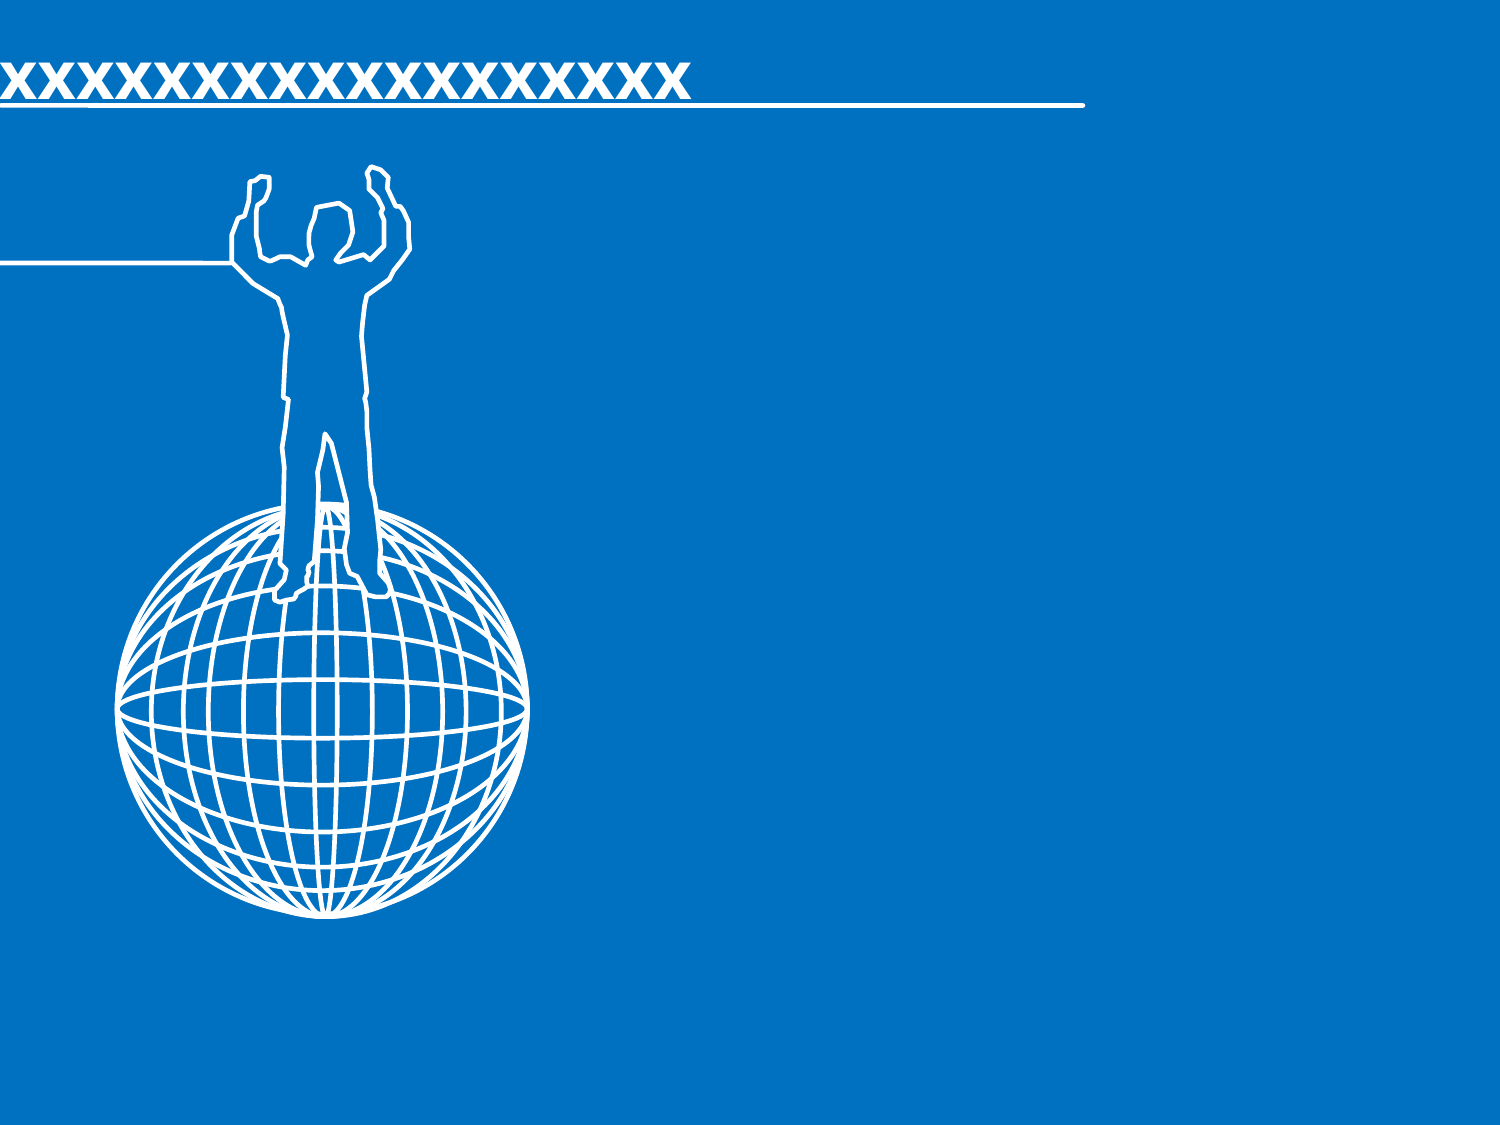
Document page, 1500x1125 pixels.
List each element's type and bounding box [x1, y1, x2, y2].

text_box [115, 630, 530, 706]
text_box [0, 24, 1102, 122]
text_box [115, 583, 529, 701]
text_box [309, 548, 358, 585]
text_box [116, 724, 529, 870]
text_box [282, 890, 321, 919]
text_box [320, 504, 333, 525]
text_box [115, 711, 530, 788]
text_box [115, 677, 530, 741]
text_box [118, 745, 275, 911]
text_box [265, 519, 280, 532]
text_box [247, 514, 281, 537]
text_box [118, 738, 527, 893]
text_box [396, 743, 527, 903]
text_box [379, 509, 527, 675]
text_box [379, 513, 451, 564]
text_box [337, 882, 394, 918]
text_box [327, 504, 345, 526]
text_box [116, 552, 283, 691]
text_box [330, 504, 344, 517]
text_box [382, 533, 527, 680]
text_box [229, 164, 412, 605]
text_box [330, 888, 370, 919]
text_box [328, 892, 350, 919]
text_box [300, 892, 323, 919]
text_box [345, 875, 413, 917]
text_box [321, 501, 344, 505]
text_box [318, 525, 345, 549]
text_box [317, 893, 334, 919]
text_box [118, 529, 280, 677]
text_box [344, 846, 462, 918]
text_box [213, 511, 281, 552]
text_box [260, 885, 314, 918]
text_box [381, 528, 388, 534]
text_box [118, 505, 281, 673]
text_box [380, 520, 406, 540]
text_box [382, 555, 529, 694]
text_box [239, 878, 310, 918]
text_box [201, 859, 301, 917]
text_box [115, 717, 529, 835]
